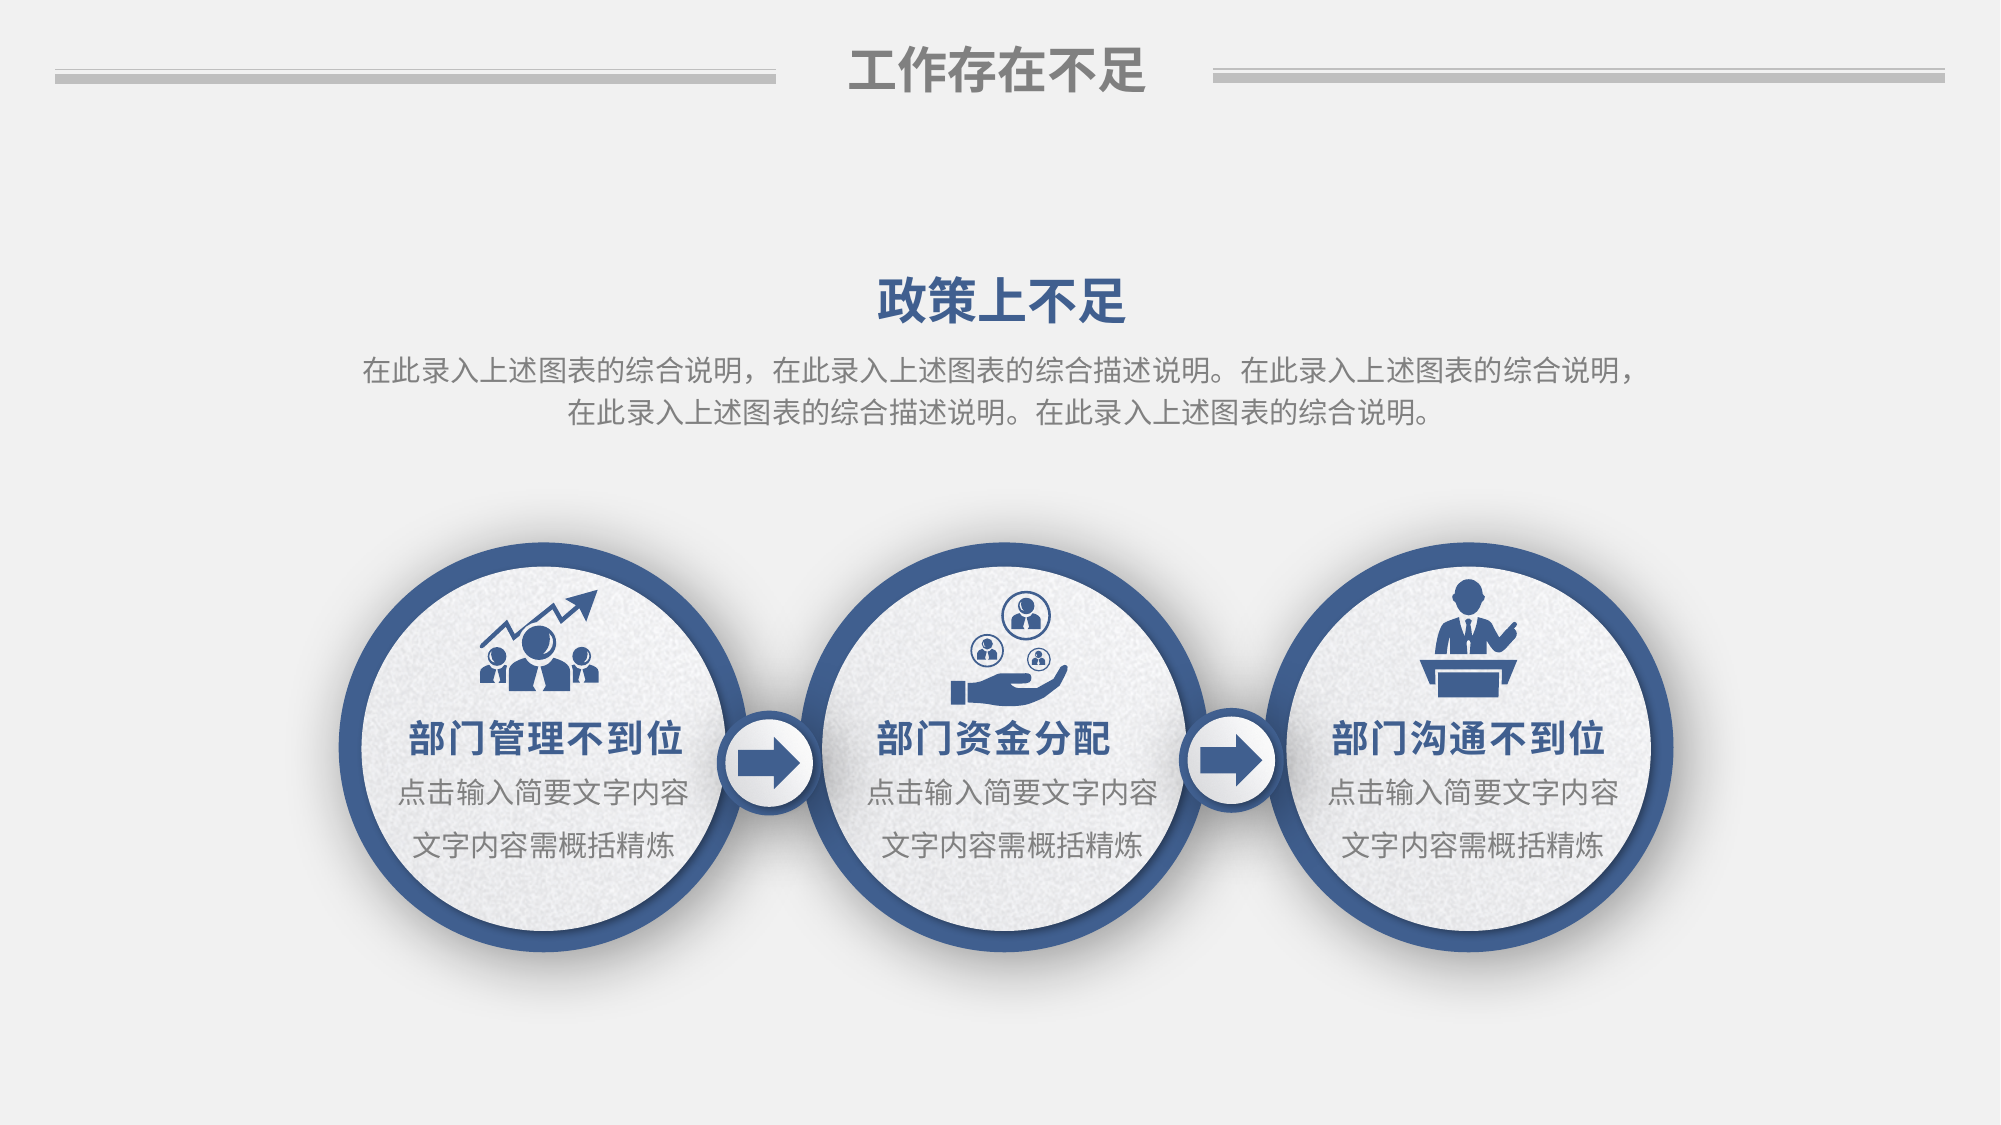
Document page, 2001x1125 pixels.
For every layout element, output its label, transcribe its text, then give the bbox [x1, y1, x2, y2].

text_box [1419, 578, 1518, 698]
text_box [1178, 707, 1284, 813]
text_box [338, 542, 749, 953]
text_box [716, 710, 822, 816]
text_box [799, 542, 1210, 953]
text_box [1263, 542, 1674, 953]
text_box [950, 590, 1069, 709]
text_box 在此录入上述图表的综合说明，在此录入上述图表的综合描述说明。在此录入上述图表的综合说明，在此录入上述图表的综合描述说明。在此录入上述图表的综合说明。 [338, 338, 1674, 479]
text_box 政策上不足 [787, 262, 1218, 337]
text_box 工作存在不足 [782, 30, 1213, 106]
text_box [479, 589, 599, 692]
